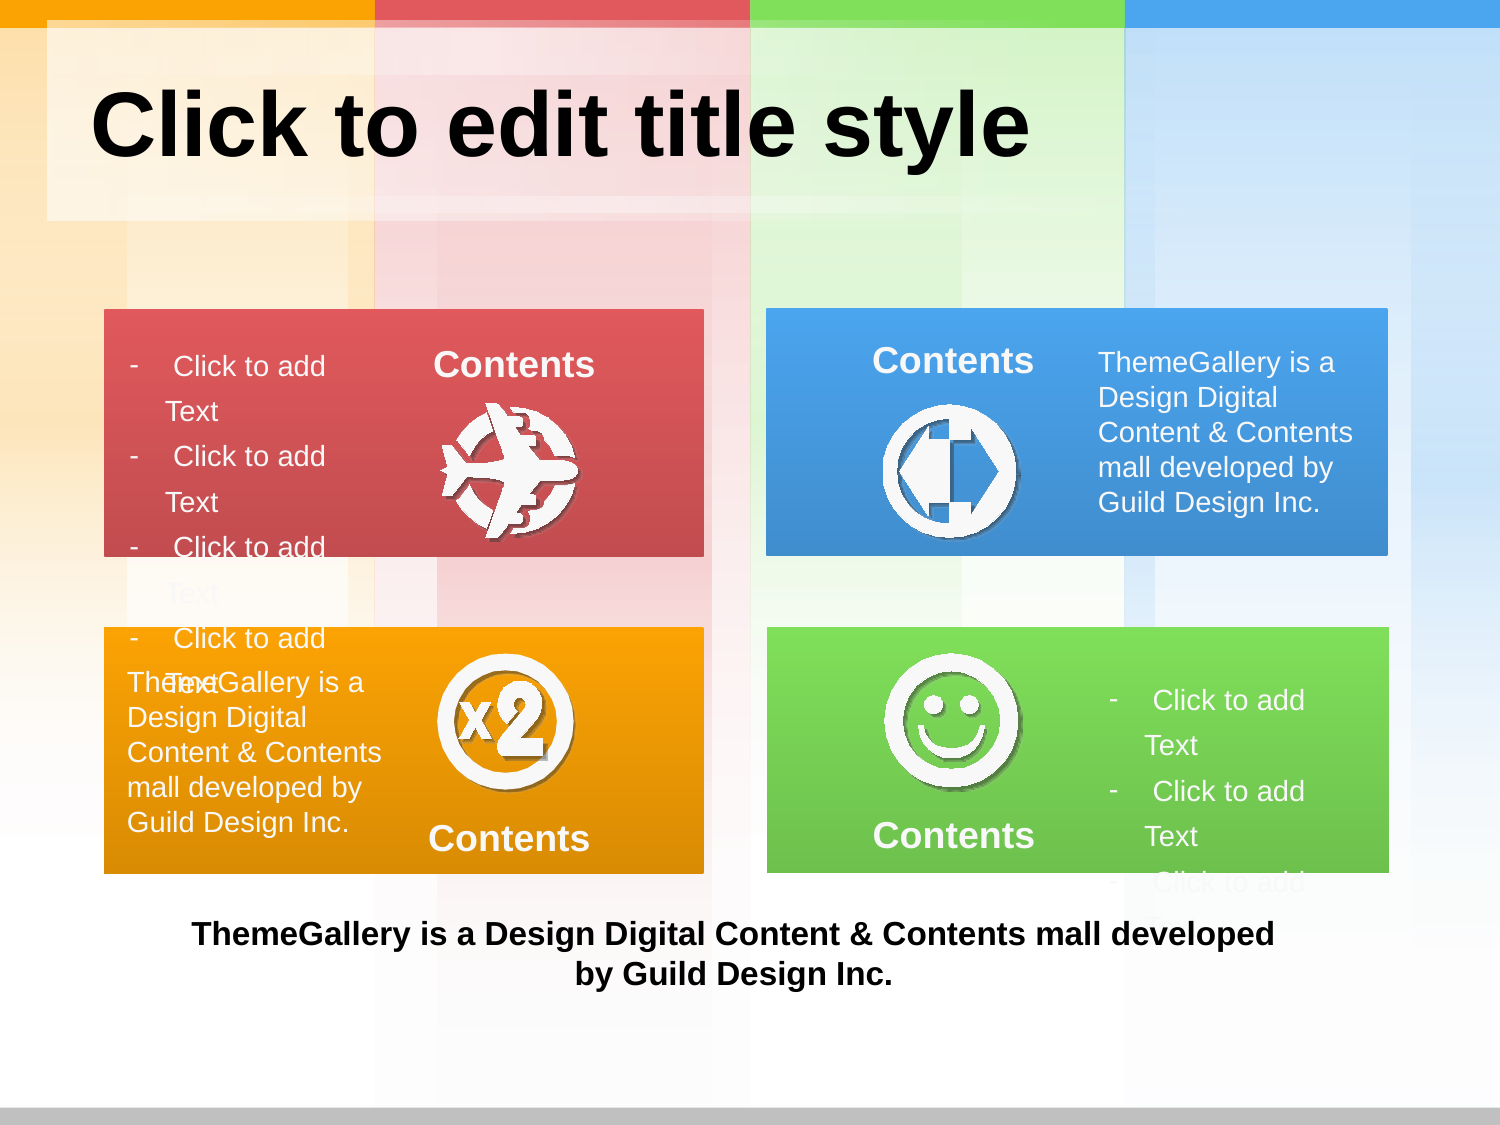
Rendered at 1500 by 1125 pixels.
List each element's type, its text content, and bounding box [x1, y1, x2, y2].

title Click to edit title style [75, 42, 1275, 198]
text_box Contents [853, 328, 1054, 389]
text_box Click to add Text Click to add Text Click to add Text Click to add Text [114, 329, 394, 708]
text_box Click to add Text Click to add Text Click to add Text [1093, 663, 1374, 951]
text_box Contents [853, 804, 1055, 864]
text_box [883, 404, 1016, 538]
text_box ThemeGallery is a Design Digital Content & Contents mall developed by Guild Design Inc. [168, 904, 1300, 1000]
text_box [104, 309, 704, 557]
text_box [766, 308, 1388, 556]
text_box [440, 403, 578, 538]
text_box [104, 627, 704, 874]
text_box Contents [414, 332, 615, 393]
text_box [884, 653, 1018, 787]
text_box ThemeGallery is a Design Digital Content & Contents mall developed by Guild Design Inc. [112, 656, 404, 846]
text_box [438, 655, 573, 789]
text_box ThemeGallery is a Design Digital Content & Contents mall developed by Guild Design Inc. [1083, 336, 1375, 526]
text_box Contents [409, 806, 610, 867]
text_box [767, 627, 1389, 873]
